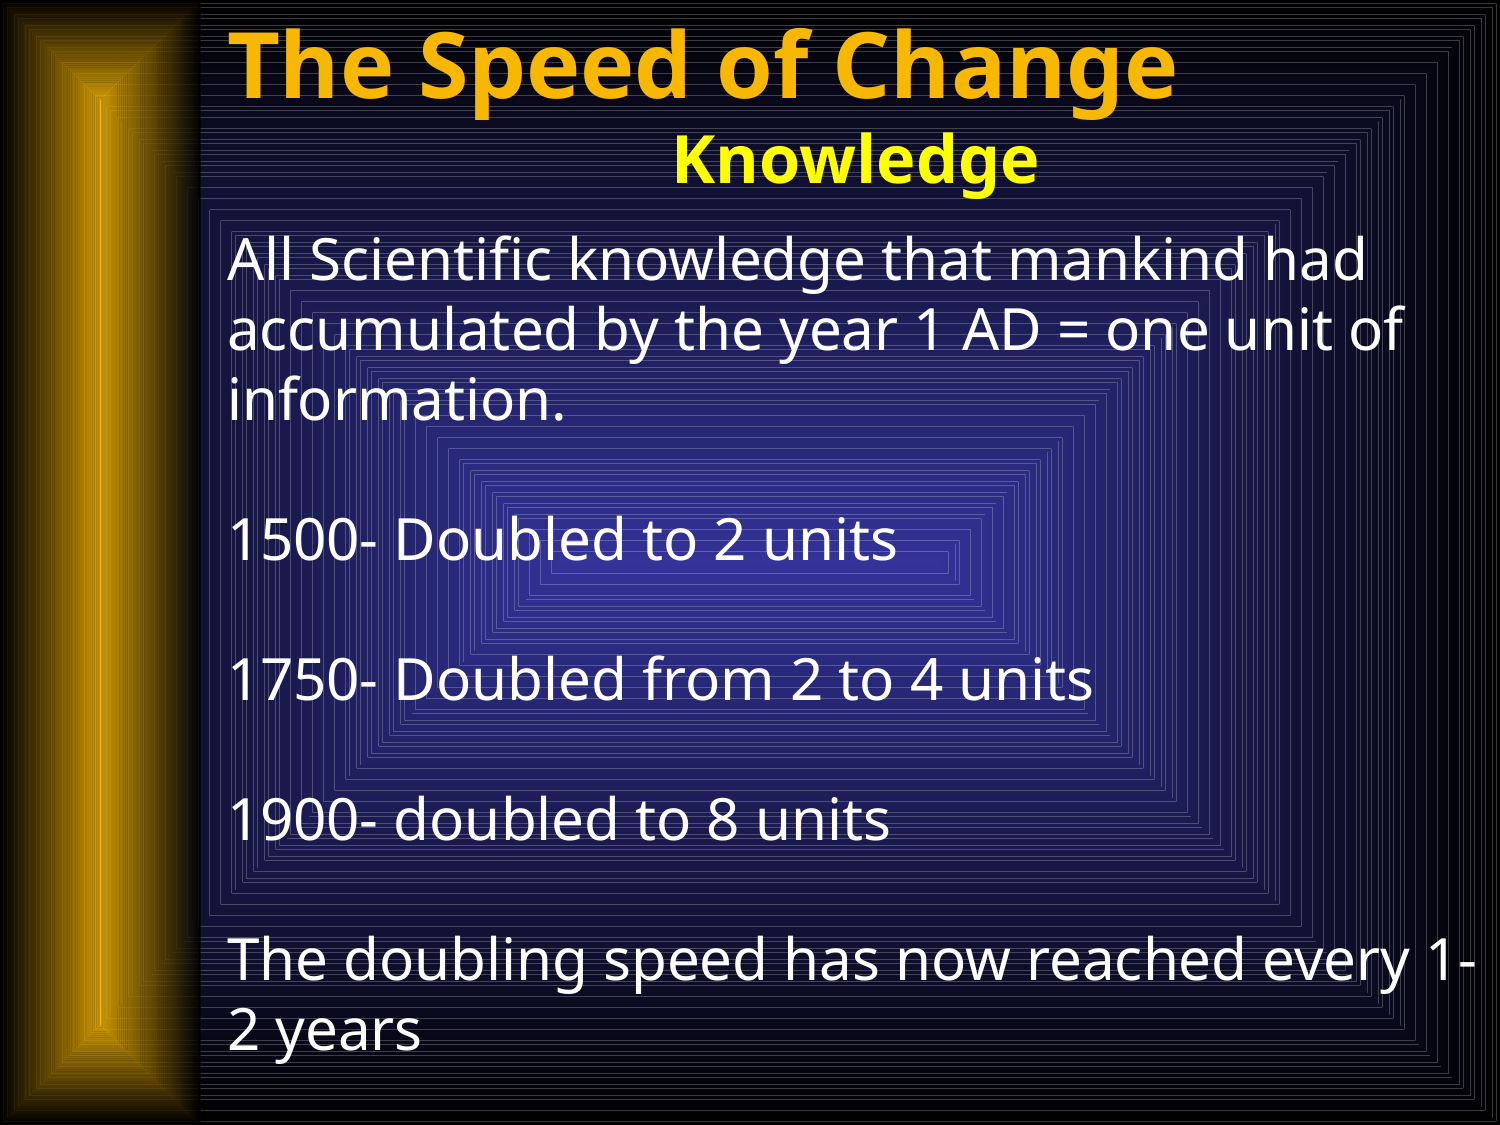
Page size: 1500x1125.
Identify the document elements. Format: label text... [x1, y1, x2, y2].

text_box The Speed of Change Knowledge All Scientific knowledge that mankind had accumulated by the year 1 AD = one unit of information. 1500- Doubled to 2 units 1750- Doubled from 2 to 4 units 1900- doubled to 8 units The doubling speed has now reached every 1-2 years [212, 0, 1500, 1070]
